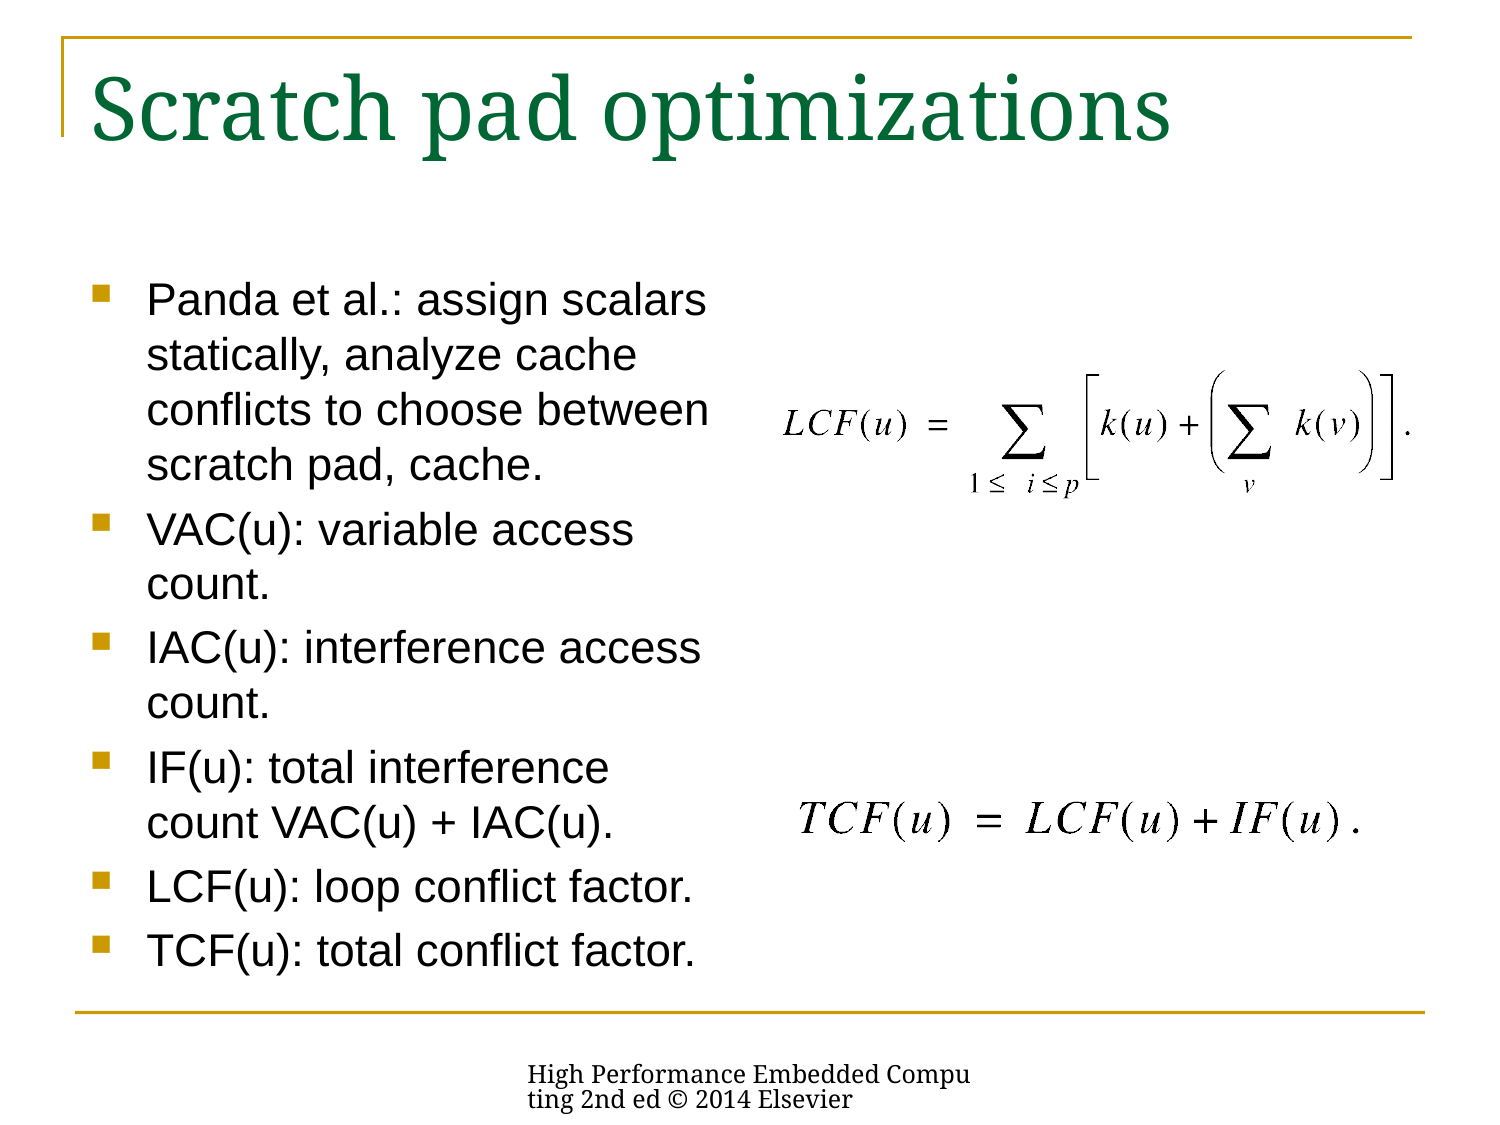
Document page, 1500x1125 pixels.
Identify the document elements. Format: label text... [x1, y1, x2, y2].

title Scratch pad optimizations [75, 45, 1425, 233]
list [762, 780, 1426, 872]
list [762, 367, 1426, 517]
list Panda et al.: assign scalars statically, analyze cache conflicts to choose between scratch pad, cache. VAC(u): variable access count. IAC(u): interference access count. IF(u): total interference count VAC(u) + IAC(u). LCF(u): loop conflict factor. TCF(u): total conflict factor. [75, 262, 738, 1006]
footer High Performance Embedded Computing 2nd ed © 2014 Elsevier [512, 1025, 988, 1100]
